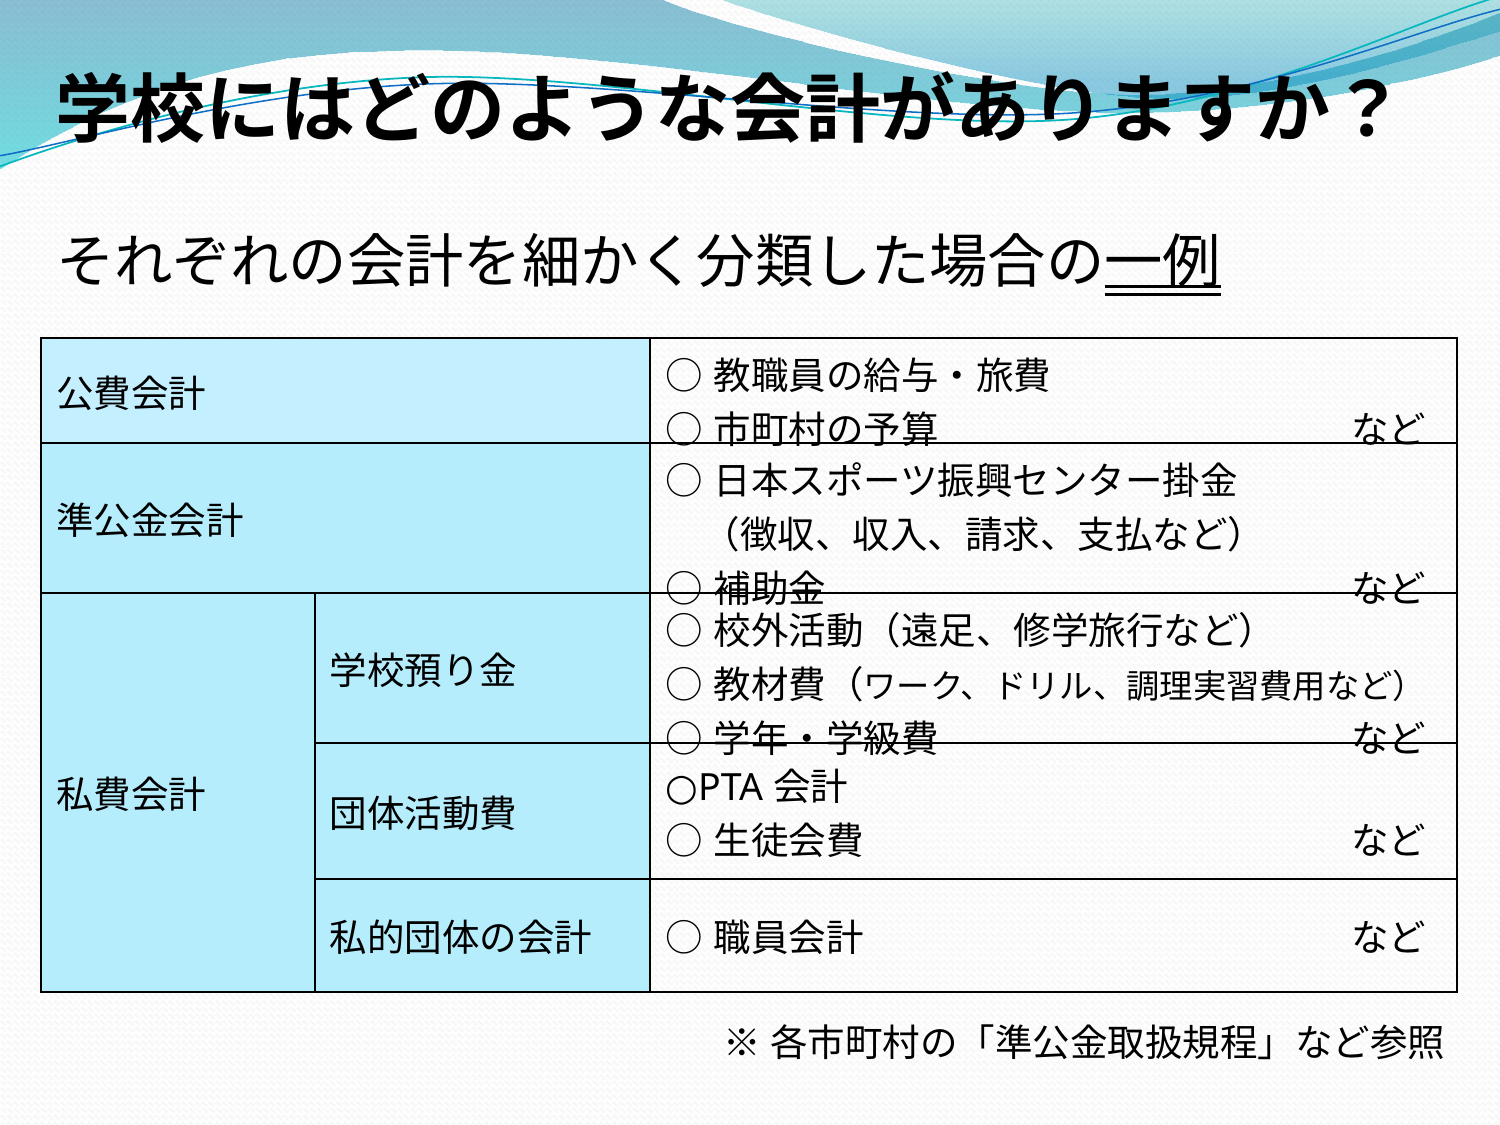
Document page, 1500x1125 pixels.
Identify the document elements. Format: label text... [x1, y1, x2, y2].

table_header 公費会計 [42, 339, 649, 442]
table_cell ○校外活動（遠足、修学旅行など） ○教材費（ワーク、ドリル、調理実習費用など） ○学年・学級費 など [651, 594, 1456, 742]
text_box それぞれの会計を細かく分類した場合の一例 [41, 216, 1458, 301]
text_box ※各市町村の「準公金取扱規程」など参照 [43, 1011, 1460, 1072]
table_cell 団体活動費 [316, 744, 649, 878]
table_cell ○日本スポーツ振興センター掛金 （徴収、収入、請求、支払など） ○補助金 など [651, 444, 1456, 592]
table_cell 準公金会計 [42, 444, 649, 592]
table_header ○教職員の給与・旅費 ○市町村の予算 など [651, 339, 1456, 442]
table_cell 私費会計 [42, 594, 314, 991]
table_cell ○PTA会計 ○生徒会費 など [651, 744, 1456, 878]
table_cell 私的団体の会計 [316, 880, 649, 991]
table_cell ○職員会計 など [651, 880, 1456, 991]
table_cell 学校預り金 [316, 594, 649, 742]
text_box 学校にはどのような会計がありますか？ [41, 54, 1424, 160]
